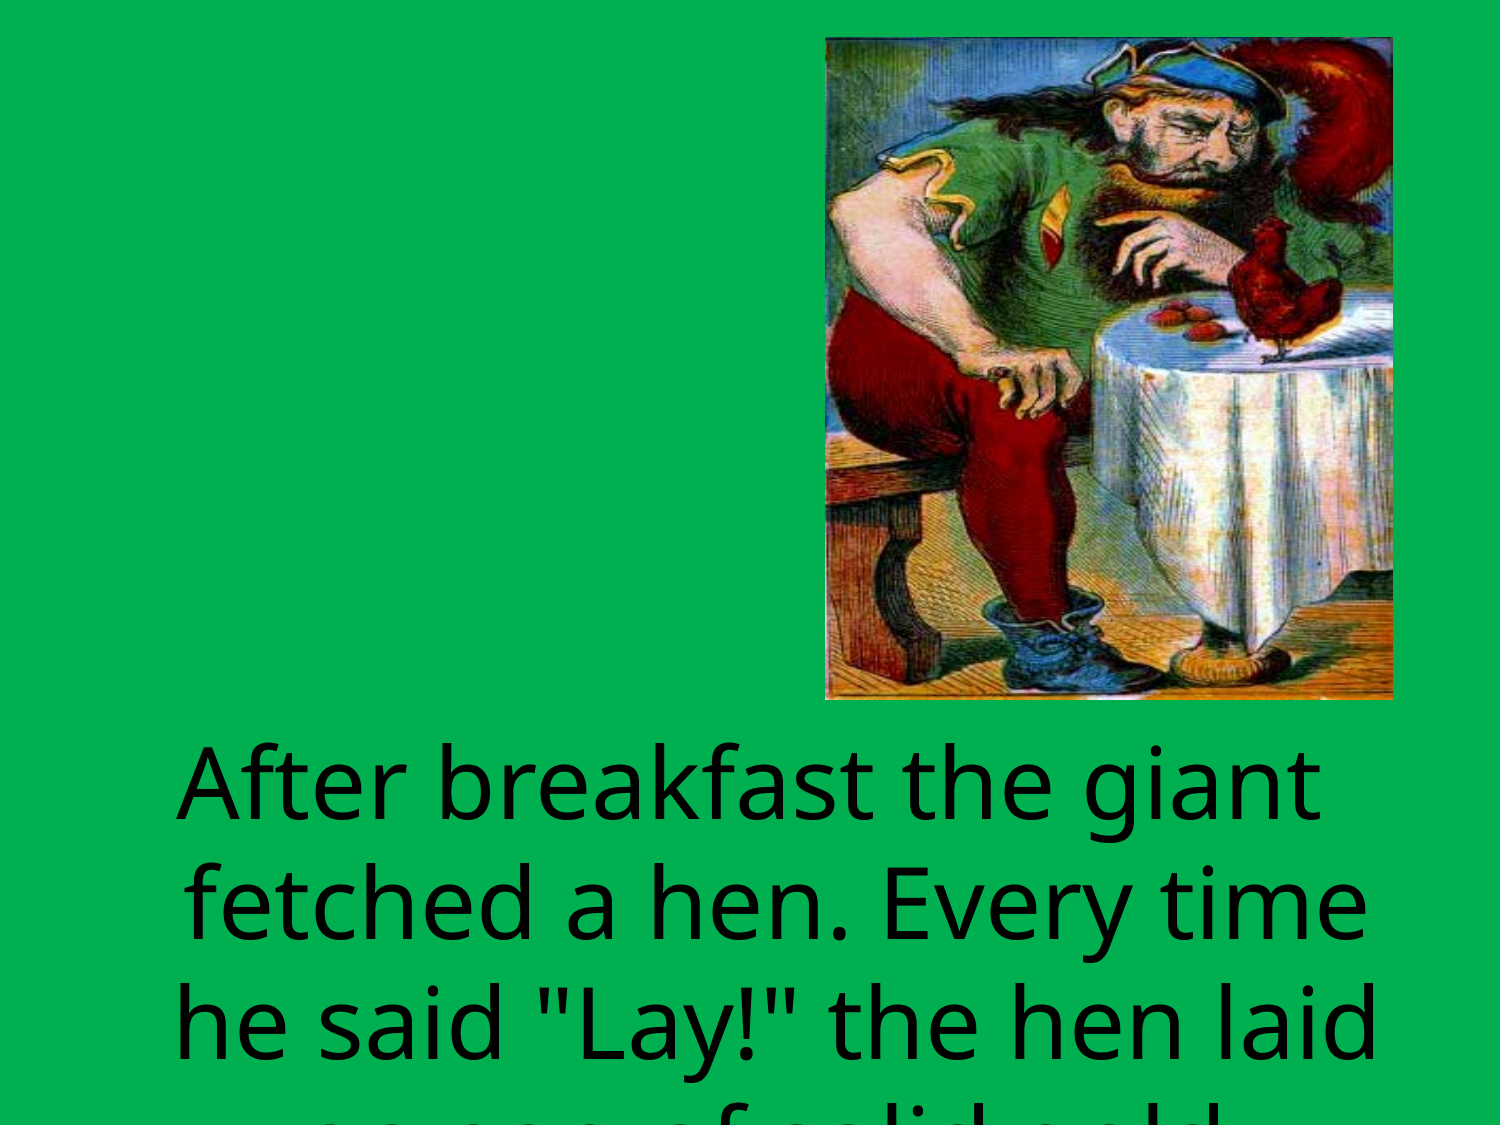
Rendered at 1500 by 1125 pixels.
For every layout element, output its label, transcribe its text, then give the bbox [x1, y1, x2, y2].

list After breakfast the giant fetched a hen. Every time he said "Lay!" the hen laid an egg of solid gold. [75, 712, 1425, 1088]
picture [824, 37, 1393, 701]
